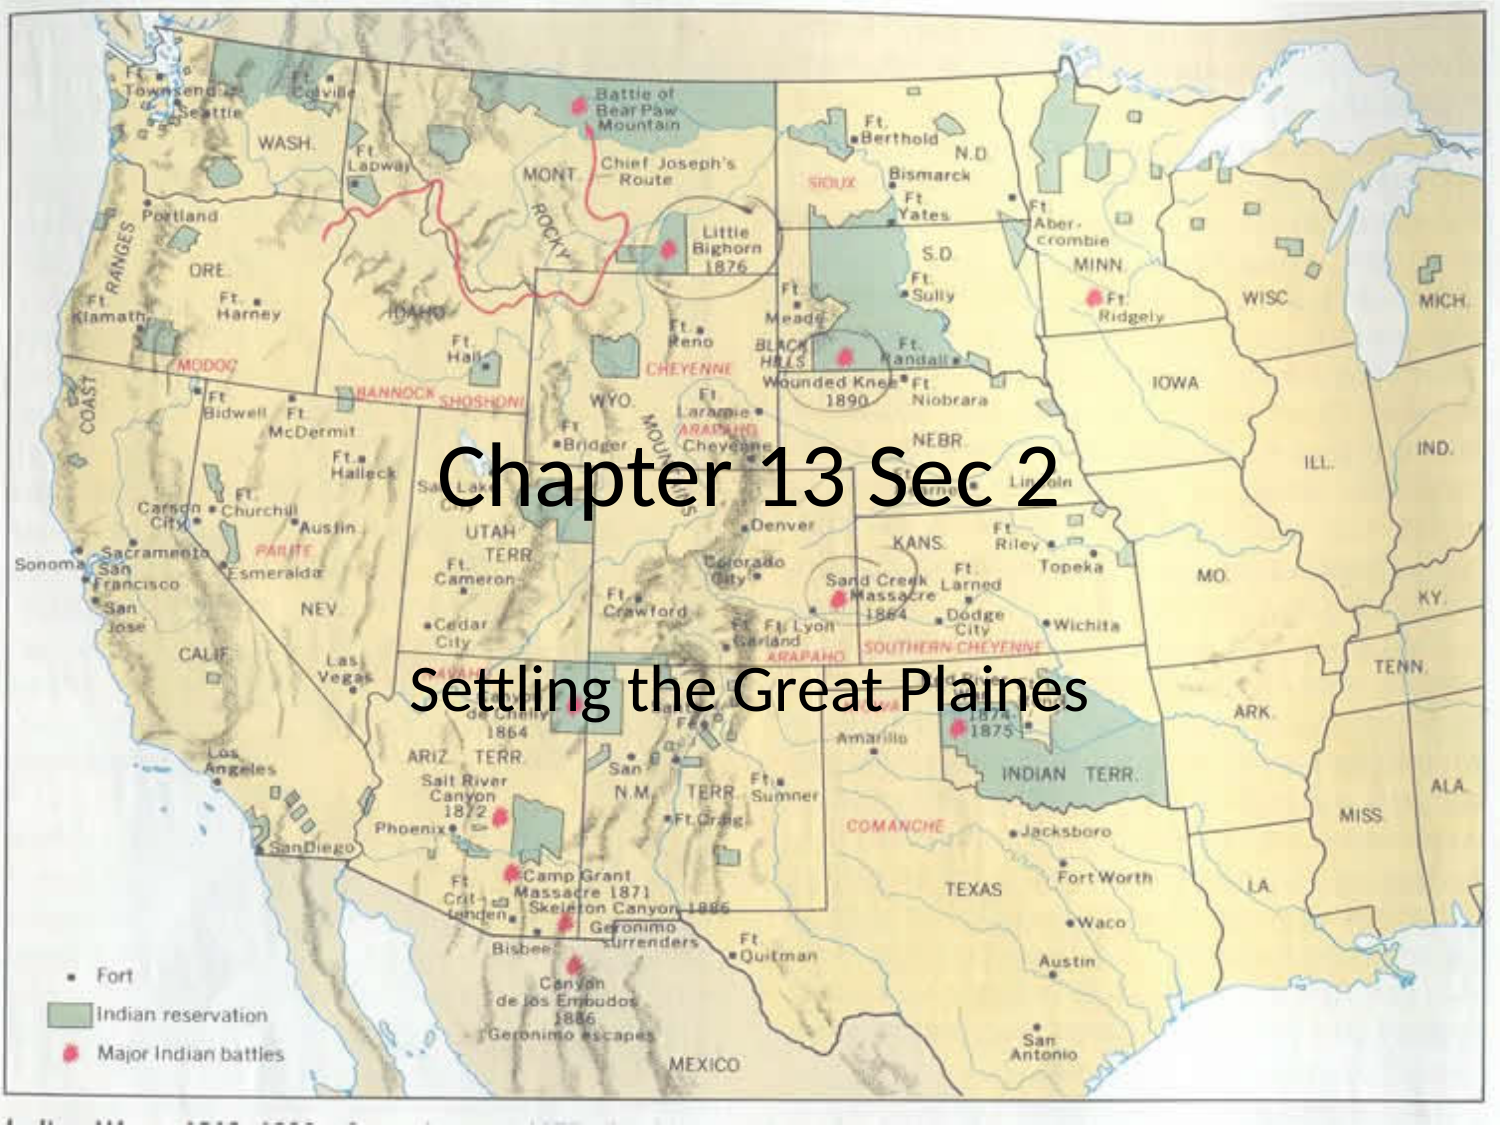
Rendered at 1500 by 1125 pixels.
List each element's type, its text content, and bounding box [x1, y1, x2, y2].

title Chapter 13 Sec 2 [112, 349, 1388, 591]
subtitle Settling the Great Plaines [225, 637, 1275, 925]
